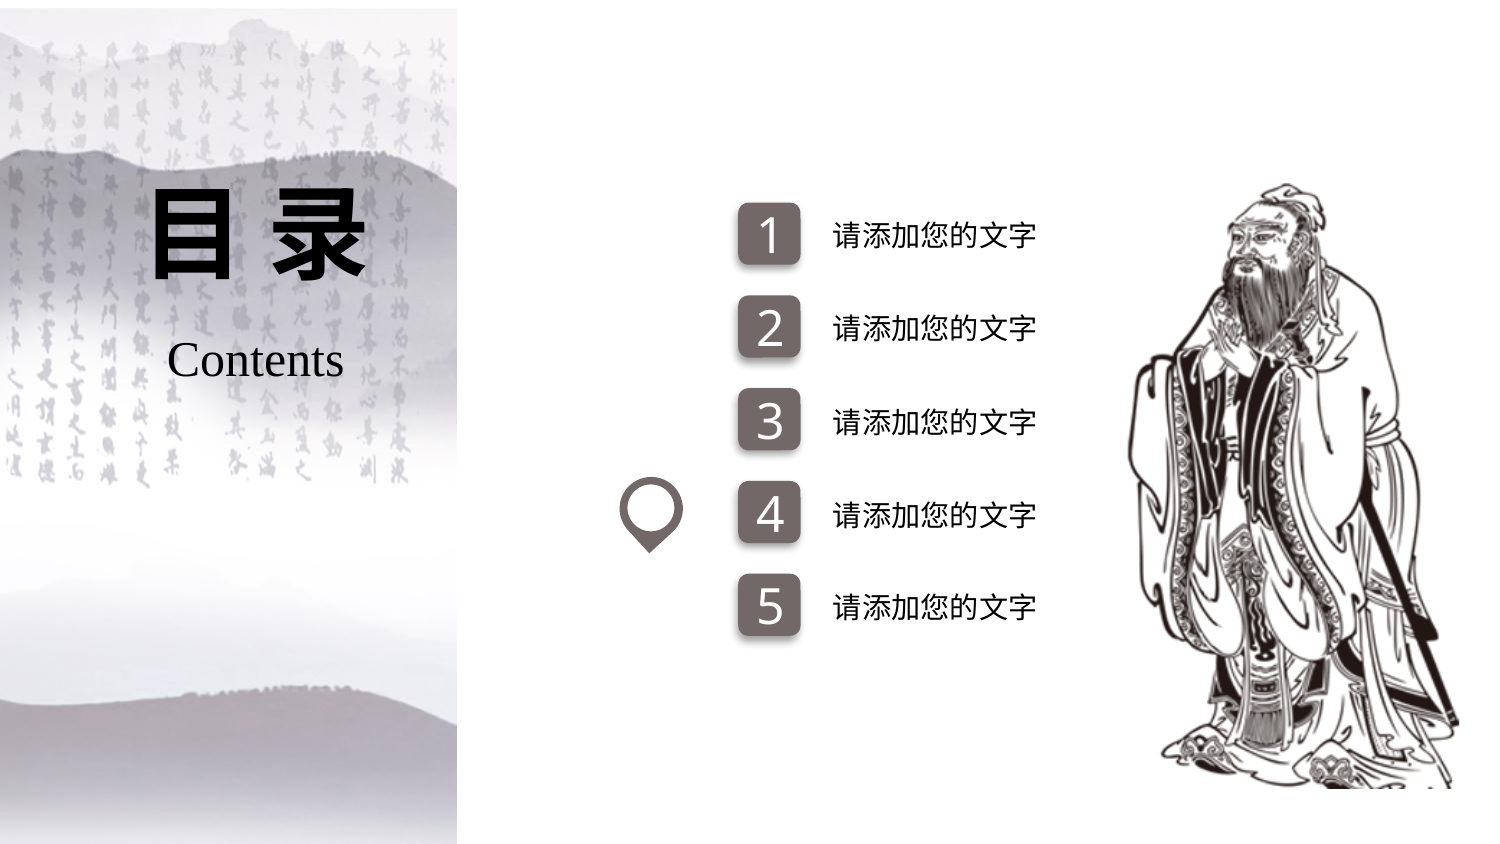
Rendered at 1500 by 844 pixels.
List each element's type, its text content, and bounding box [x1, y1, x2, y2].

text_box 2 [737, 294, 802, 359]
text_box 请添加您的文字 [817, 490, 1053, 541]
picture [0, 0, 457, 844]
text_box 3 [737, 387, 802, 452]
text_box 请添加您的文字 [817, 582, 1053, 632]
text_box 1 [737, 201, 802, 266]
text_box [620, 477, 682, 540]
text_box 4 [737, 479, 802, 545]
picture [1118, 172, 1478, 790]
text_box 请添加您的文字 [817, 302, 1053, 353]
text_box 请添加您的文字 [817, 210, 1053, 260]
text_box 请添加您的文字 [817, 396, 1053, 447]
text_box 5 [737, 572, 802, 637]
